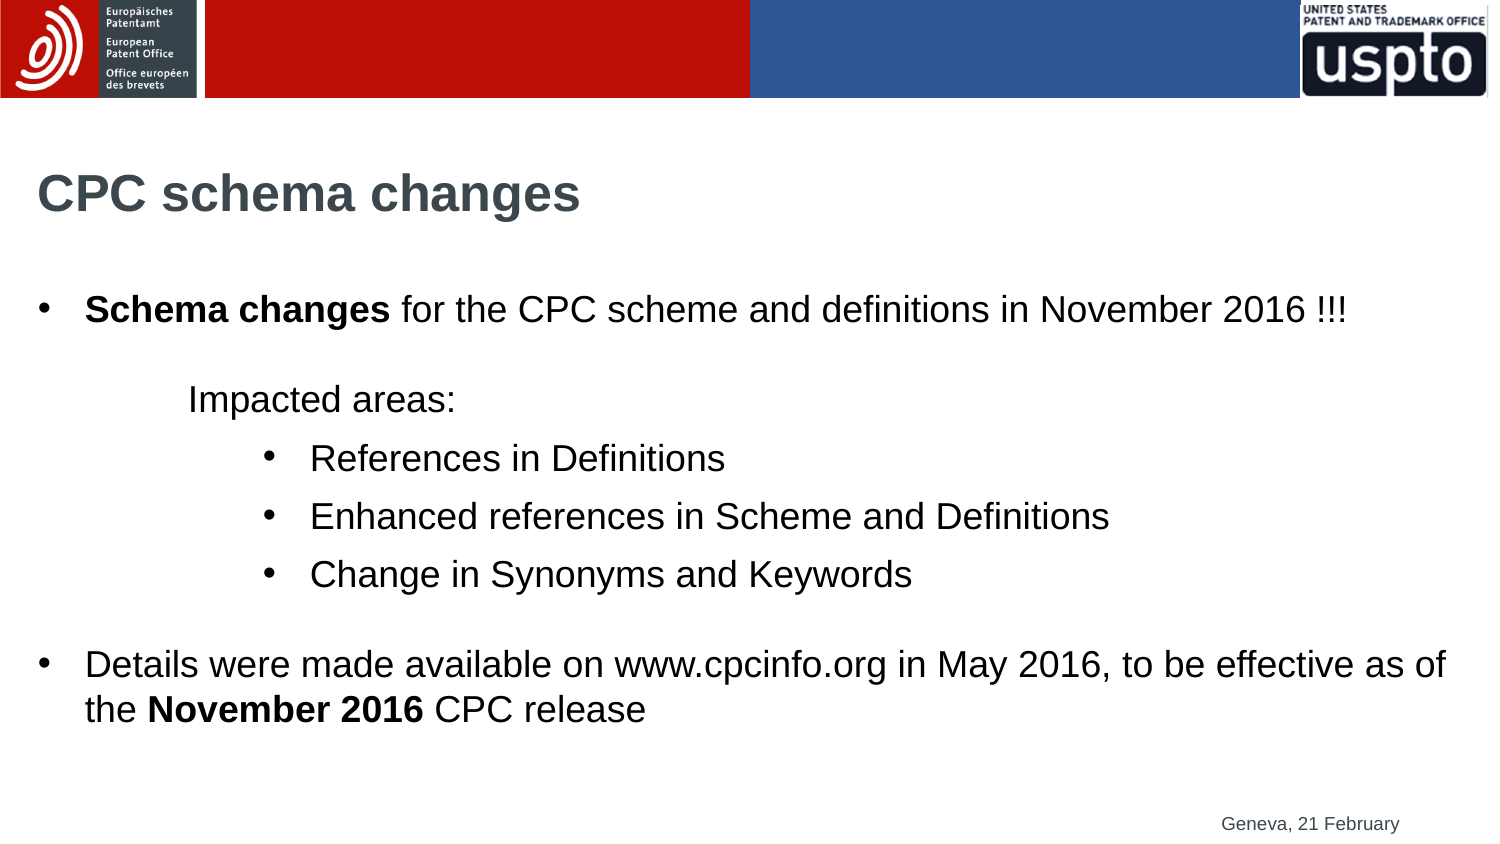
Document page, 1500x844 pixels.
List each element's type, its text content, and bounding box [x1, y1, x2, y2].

list Geneva, 21 February 2017 [1180, 776, 1400, 837]
text_box CPC schema changes [37, 117, 1299, 222]
picture [0, 0, 1489, 98]
text_box Schema changes for the CPC scheme and definitions in November 2016 !!! Impacted areas: References in Definitions Enhanced references in Scheme and Definitions Change in Synonyms and Keywords Details were made available on www.cpcinfo.org in May 2016, to be effective as of the November 2016 CPC release [37, 285, 1500, 769]
